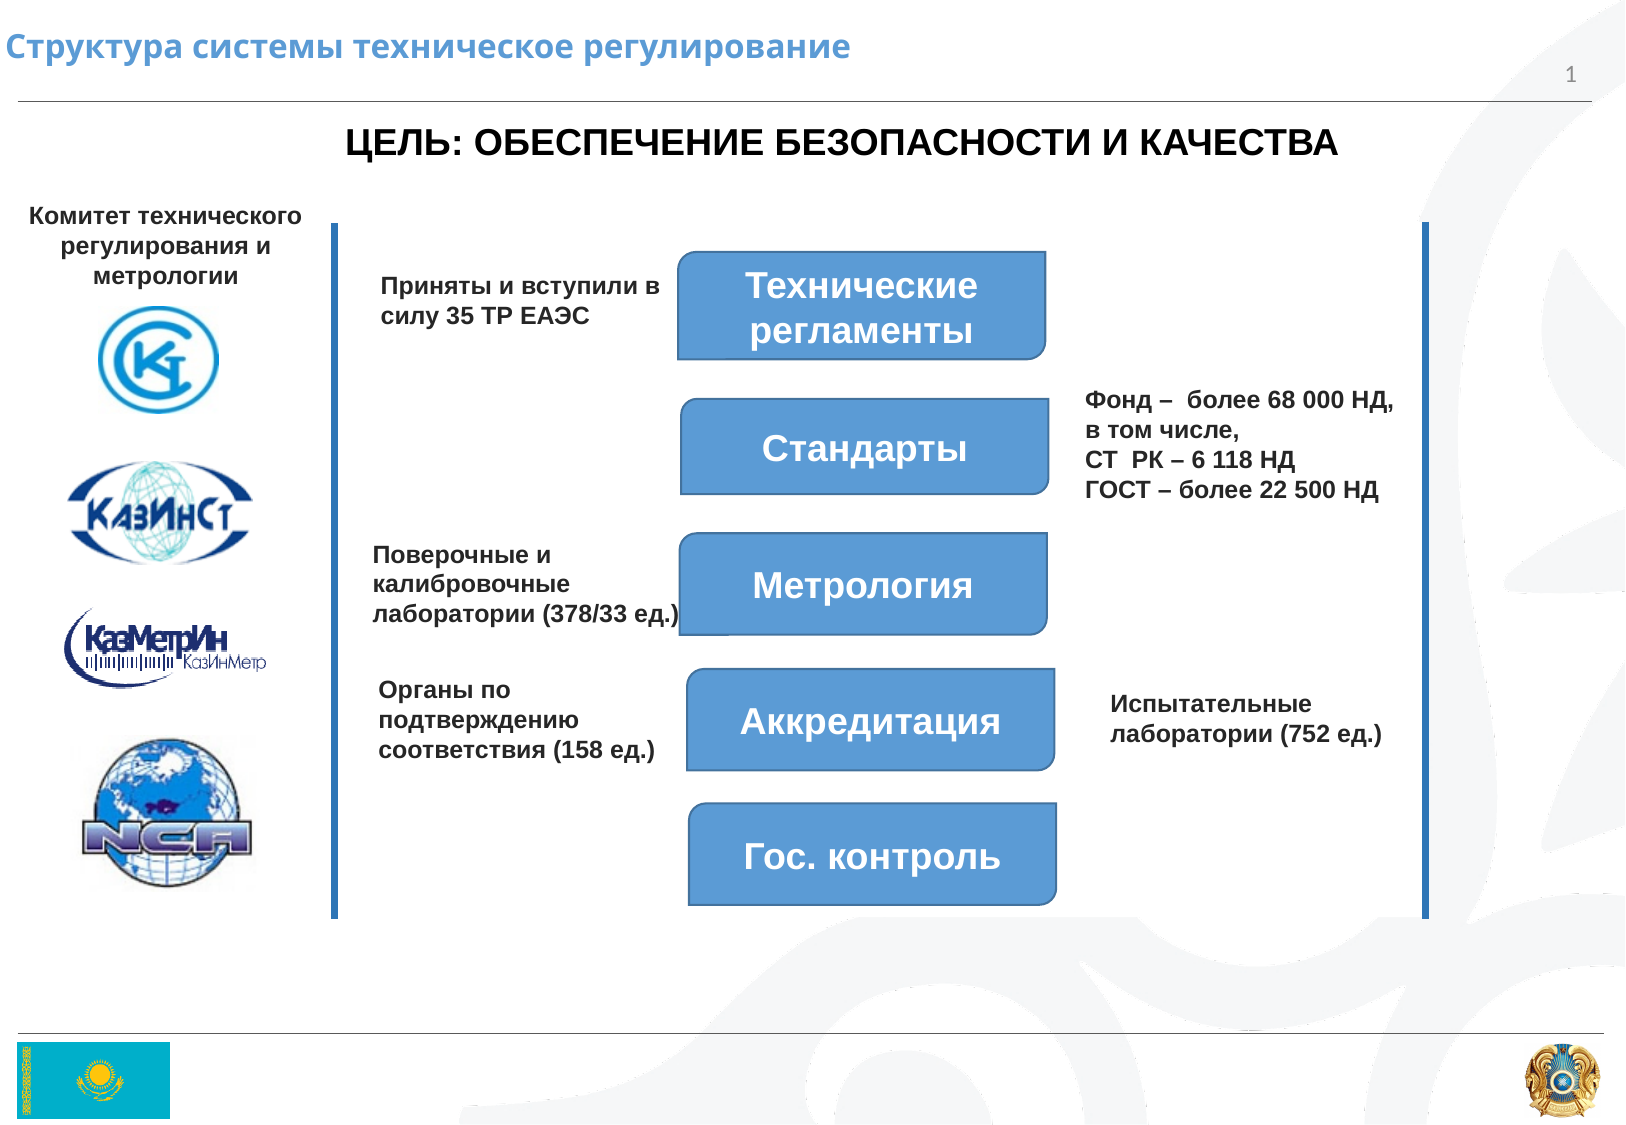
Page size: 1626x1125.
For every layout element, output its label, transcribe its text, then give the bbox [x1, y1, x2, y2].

text_box Поверочные и калибровочные лаборатории (378/33 ед.) [357, 523, 457, 643]
text_box [337, 221, 457, 918]
text_box Комитет технического регулирования и метрологии [0, 196, 334, 293]
text_box Органы по подтверждению соответствия (158 ед.) [363, 658, 457, 778]
picture [98, 306, 219, 414]
text_box Структура системы техническое регулирование [0, 17, 457, 73]
picture [59, 735, 274, 892]
picture [17, 1042, 170, 1119]
text_box ЦЕЛЬ: ОБЕСПЕЧЕНИЕ БЕЗОПАСНОСТИ И КАЧЕСТВА [205, 110, 457, 171]
picture [63, 606, 276, 719]
picture [67, 461, 253, 565]
text_box Приняты и вступили в силу 35 ТР ЕАЭС [365, 240, 457, 360]
picture [457, 0, 1625, 1125]
